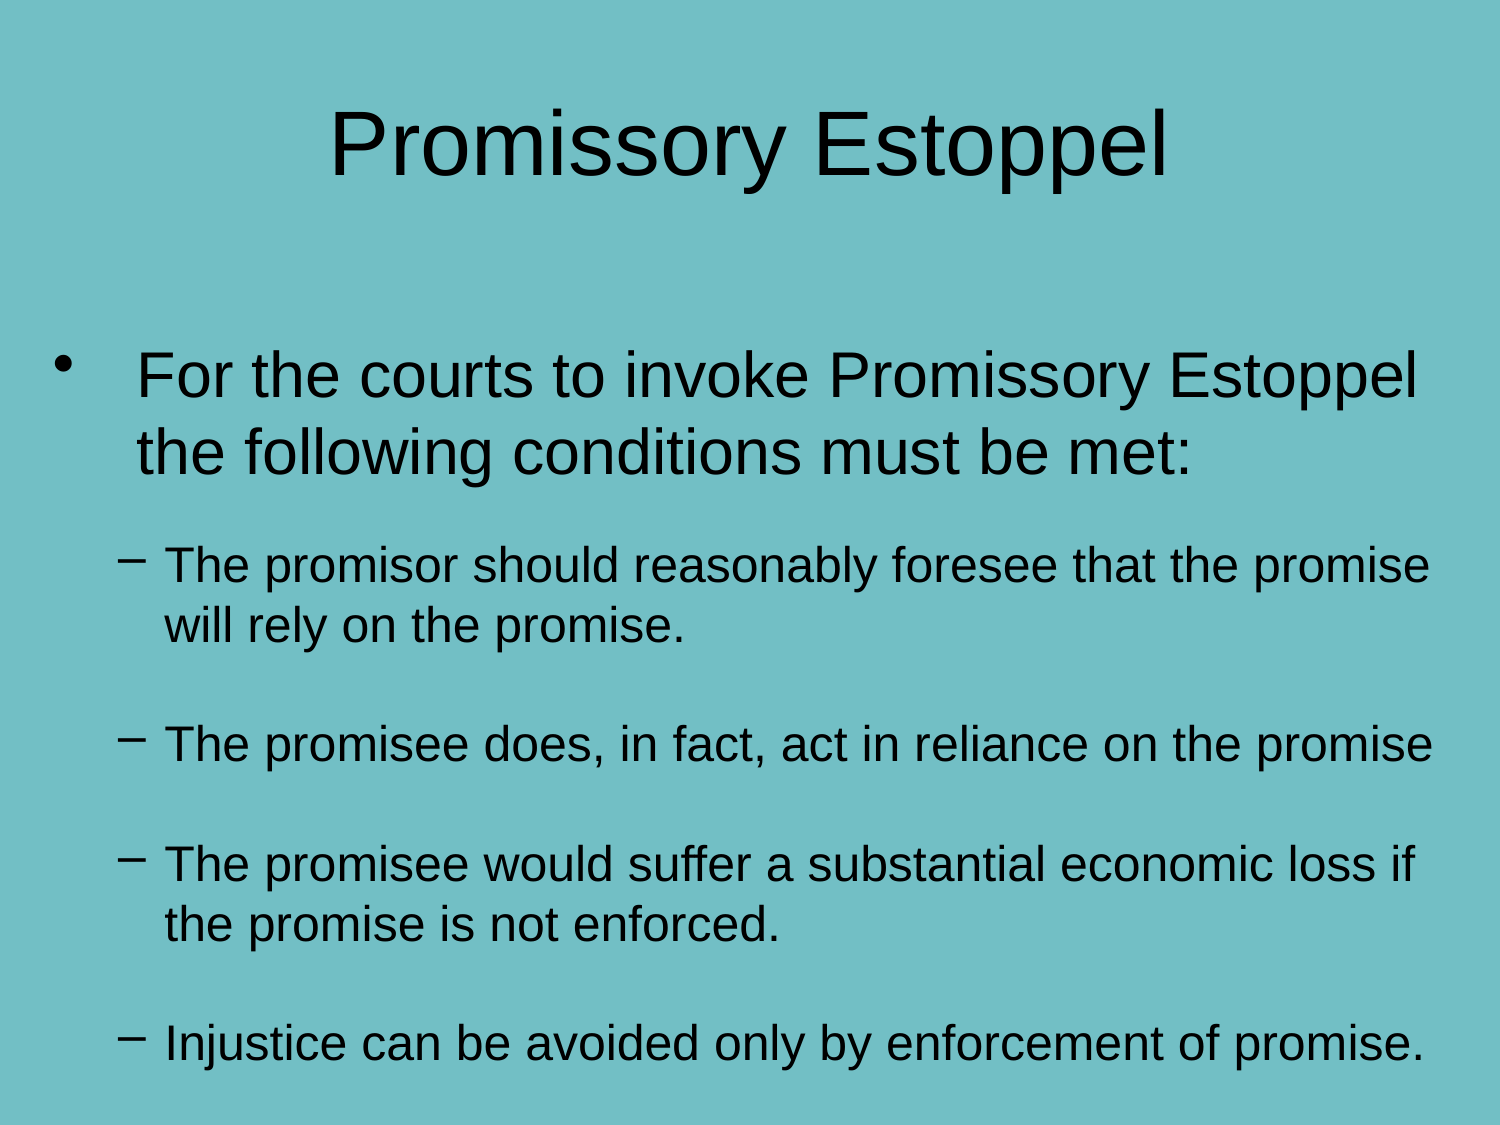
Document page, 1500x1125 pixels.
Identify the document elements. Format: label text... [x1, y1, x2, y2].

list For the courts to invoke Promissory Estoppel the following conditions must be met: The promisor should reasonably foresee that the promise will rely on the promise. The promisee does, in fact, act in reliance on the promise The promisee would suffer a substantial economic loss if the promise is not enforced. Injustice can be avoided only by enforcement of promise. [37, 324, 1463, 1006]
title Promissory Estoppel [74, 44, 1426, 233]
